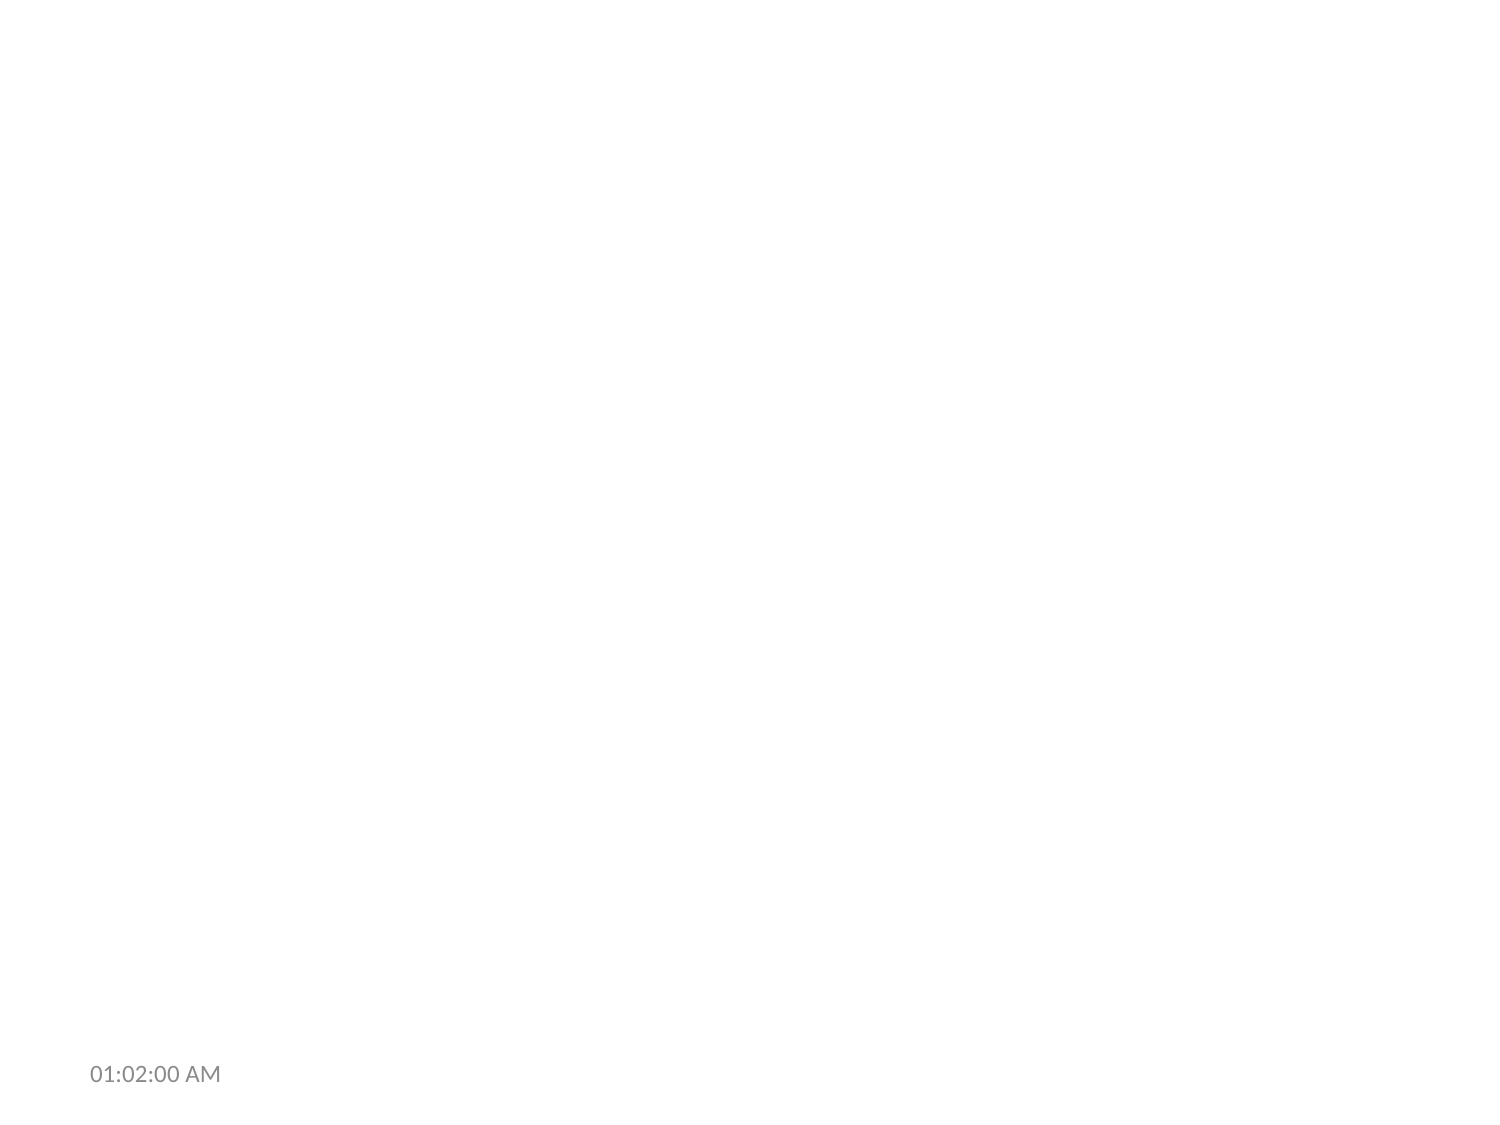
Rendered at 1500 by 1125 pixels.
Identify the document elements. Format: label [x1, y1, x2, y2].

slide_number [75, 1042, 425, 1103]
